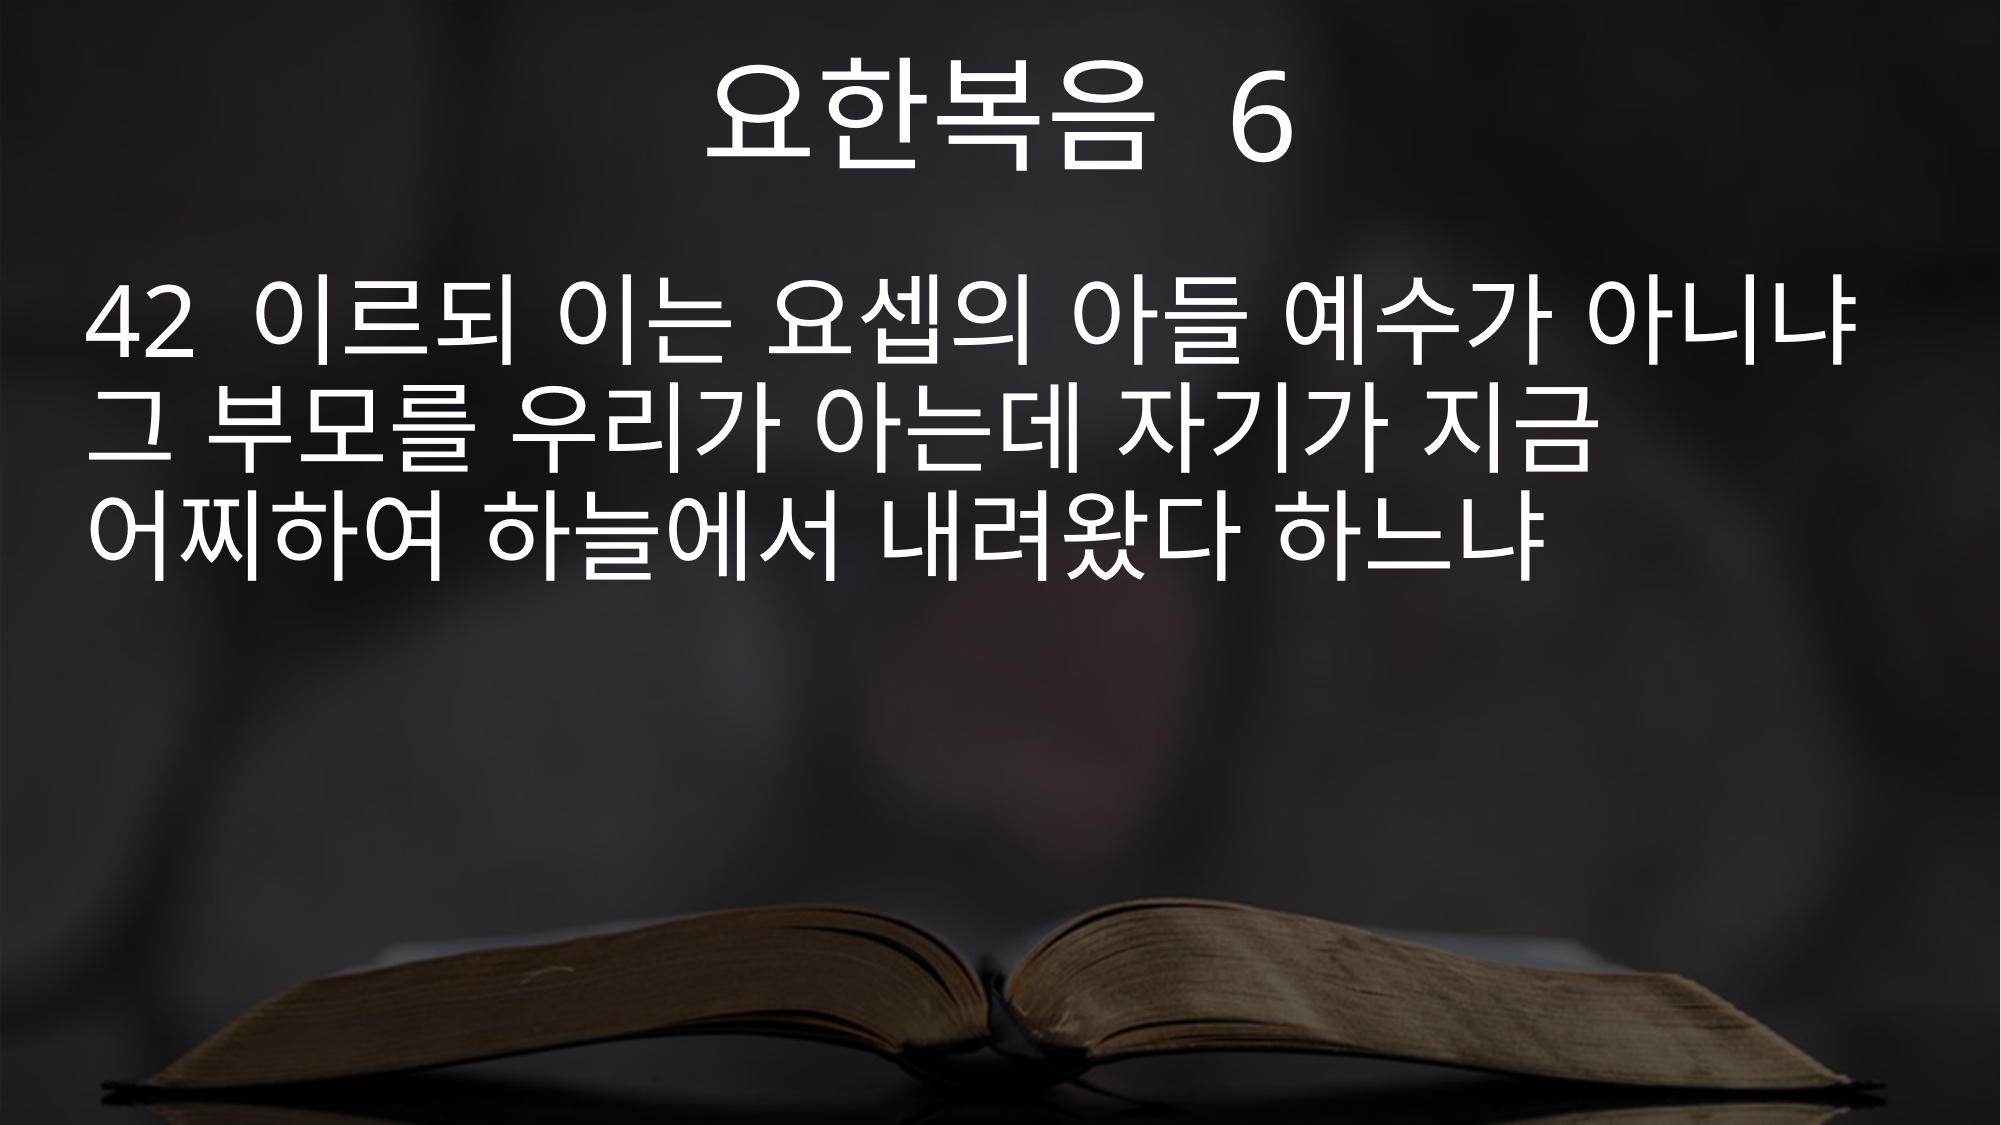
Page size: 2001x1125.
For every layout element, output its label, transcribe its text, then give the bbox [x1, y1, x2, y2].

footer 요한복음 6 [0, 32, 2000, 192]
picture [0, 0, 2001, 1125]
list 42 이르되 이는 요셉의 아들 예수가 아니냐 그 부모를 우리가 아는데 자기가 지금 어찌하여 하늘에서 내려왔다 하느냐 [69, 263, 1953, 423]
